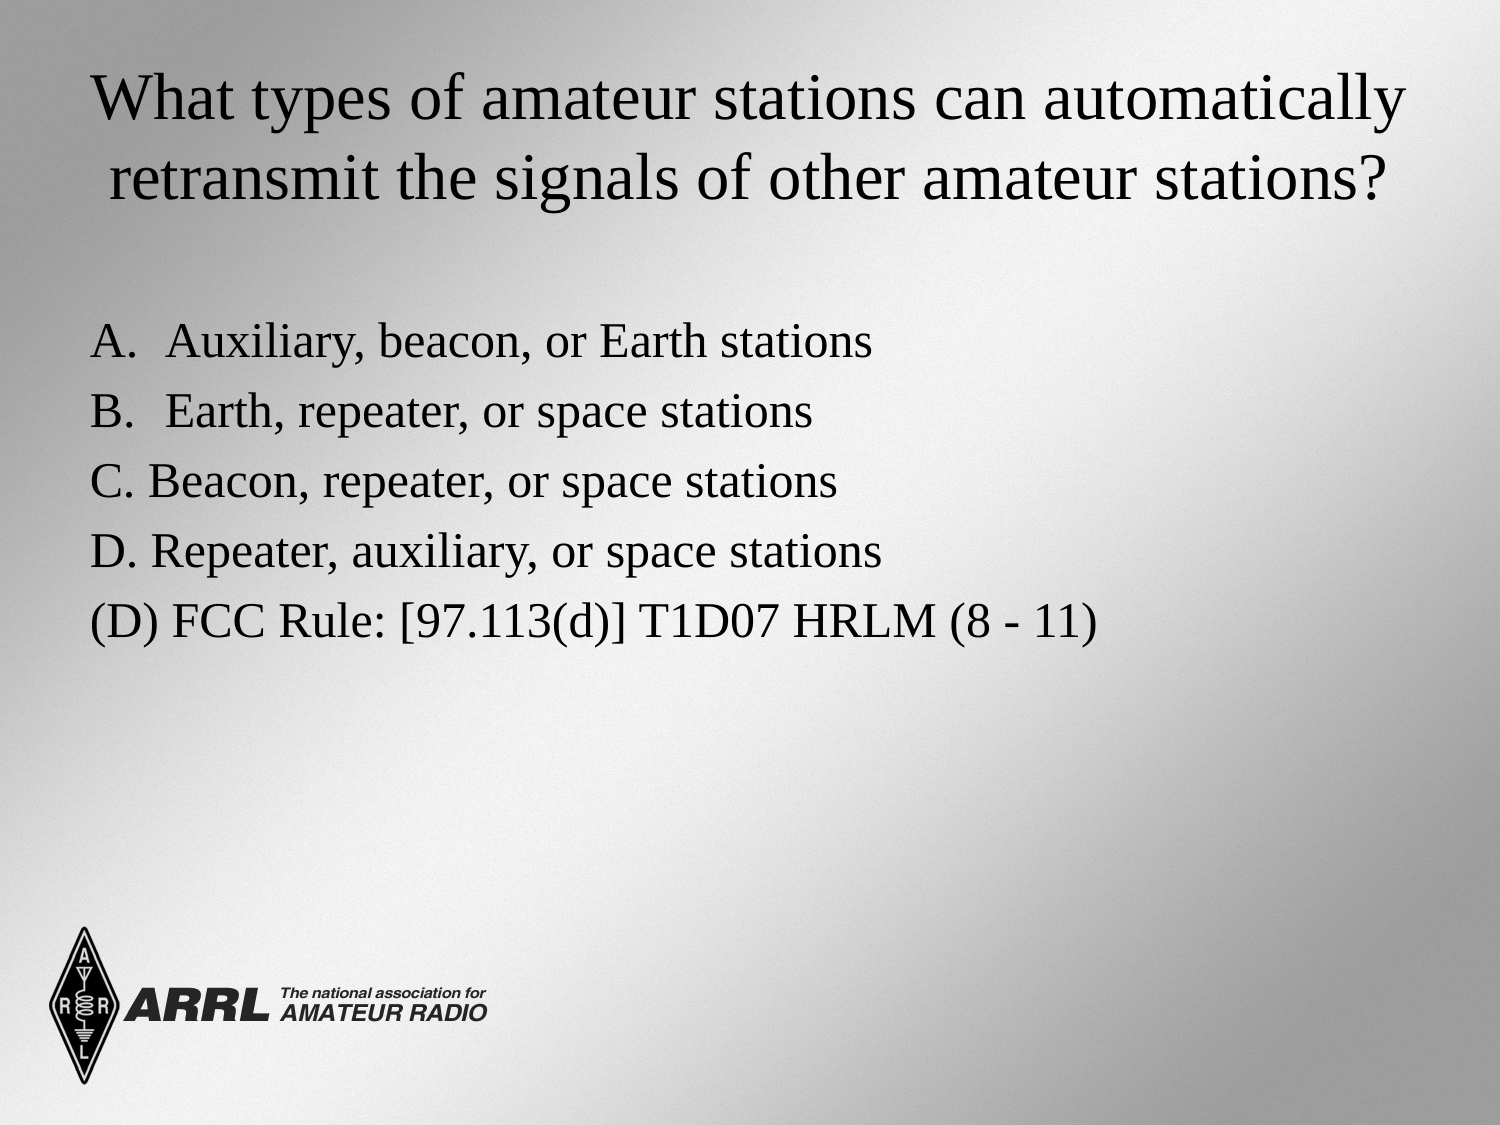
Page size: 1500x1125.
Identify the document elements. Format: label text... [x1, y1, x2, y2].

list Auxiliary, beacon, or Earth stations Earth, repeater, or space stations C. Beacon, repeater, or space stations D. Repeater, auxiliary, or space stations (D) FCC Rule: [97.113(d)] T1D07 HRLM (8 - 11) [75, 299, 1425, 1005]
picture [0, 0, 1500, 1125]
title What types of amateur stations can automatically retransmit the signals of other amateur stations? [75, 45, 1425, 233]
